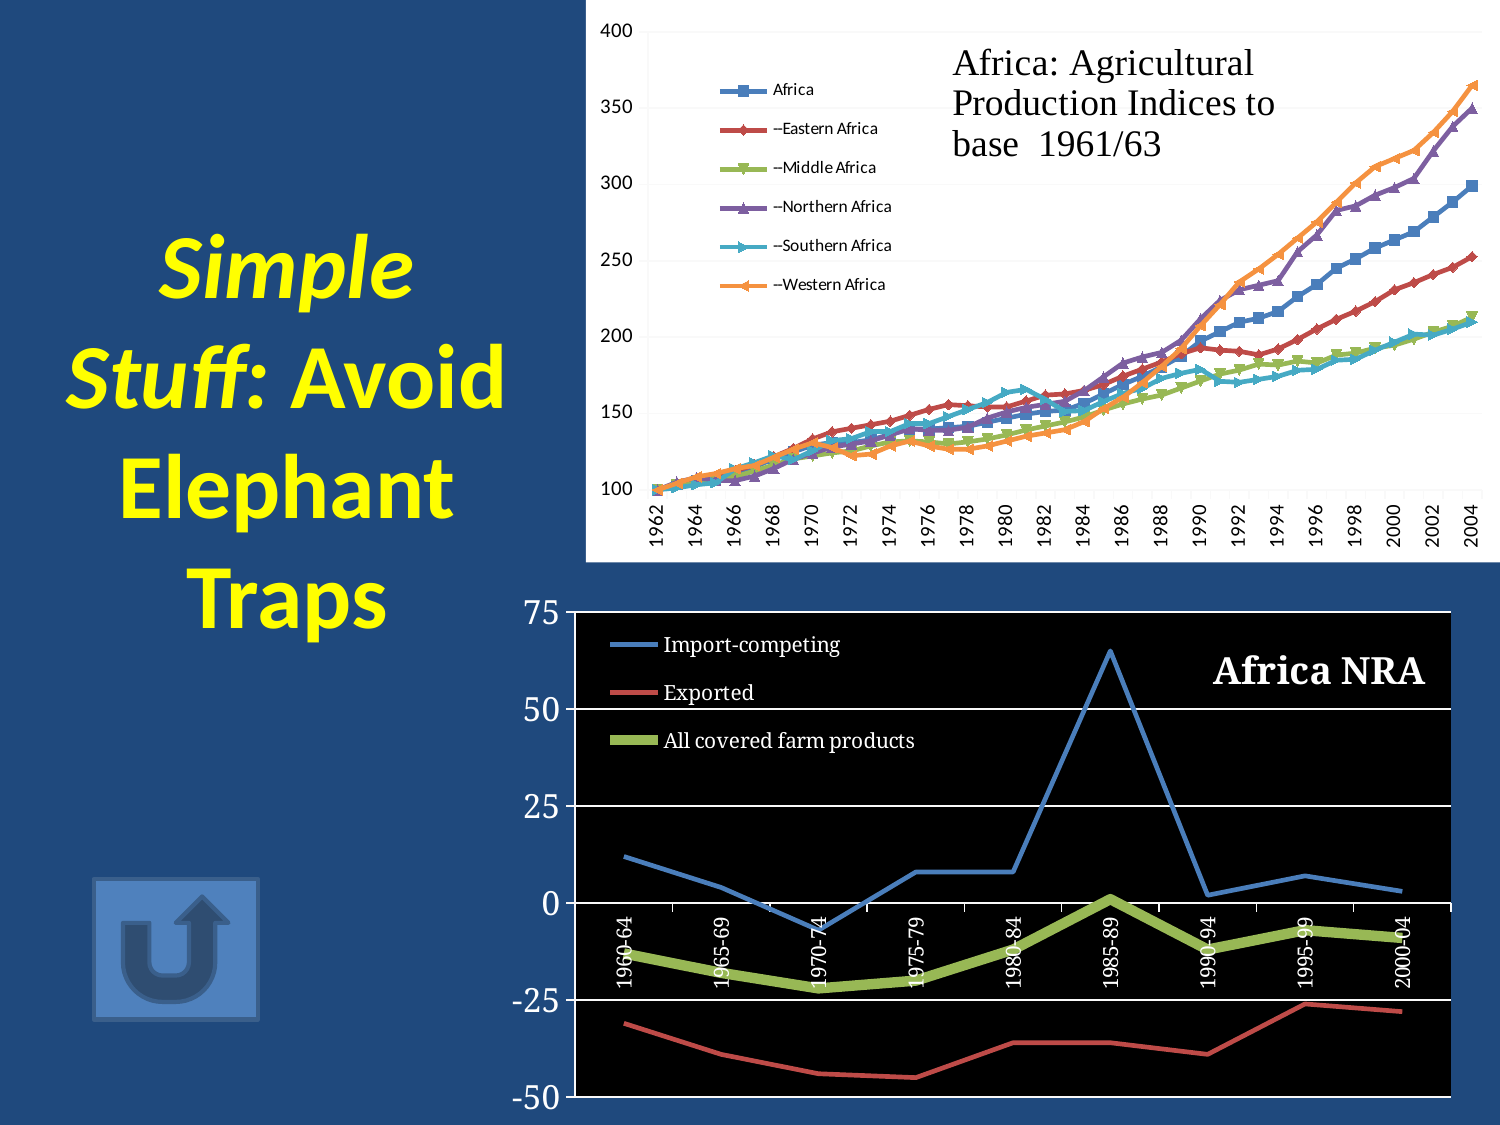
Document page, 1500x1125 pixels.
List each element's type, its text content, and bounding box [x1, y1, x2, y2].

title Simple Stuff: Avoid Elephant Traps [46, 44, 528, 809]
chart [585, 0, 1500, 563]
text_box [92, 877, 260, 1022]
chart [480, 584, 1500, 1125]
